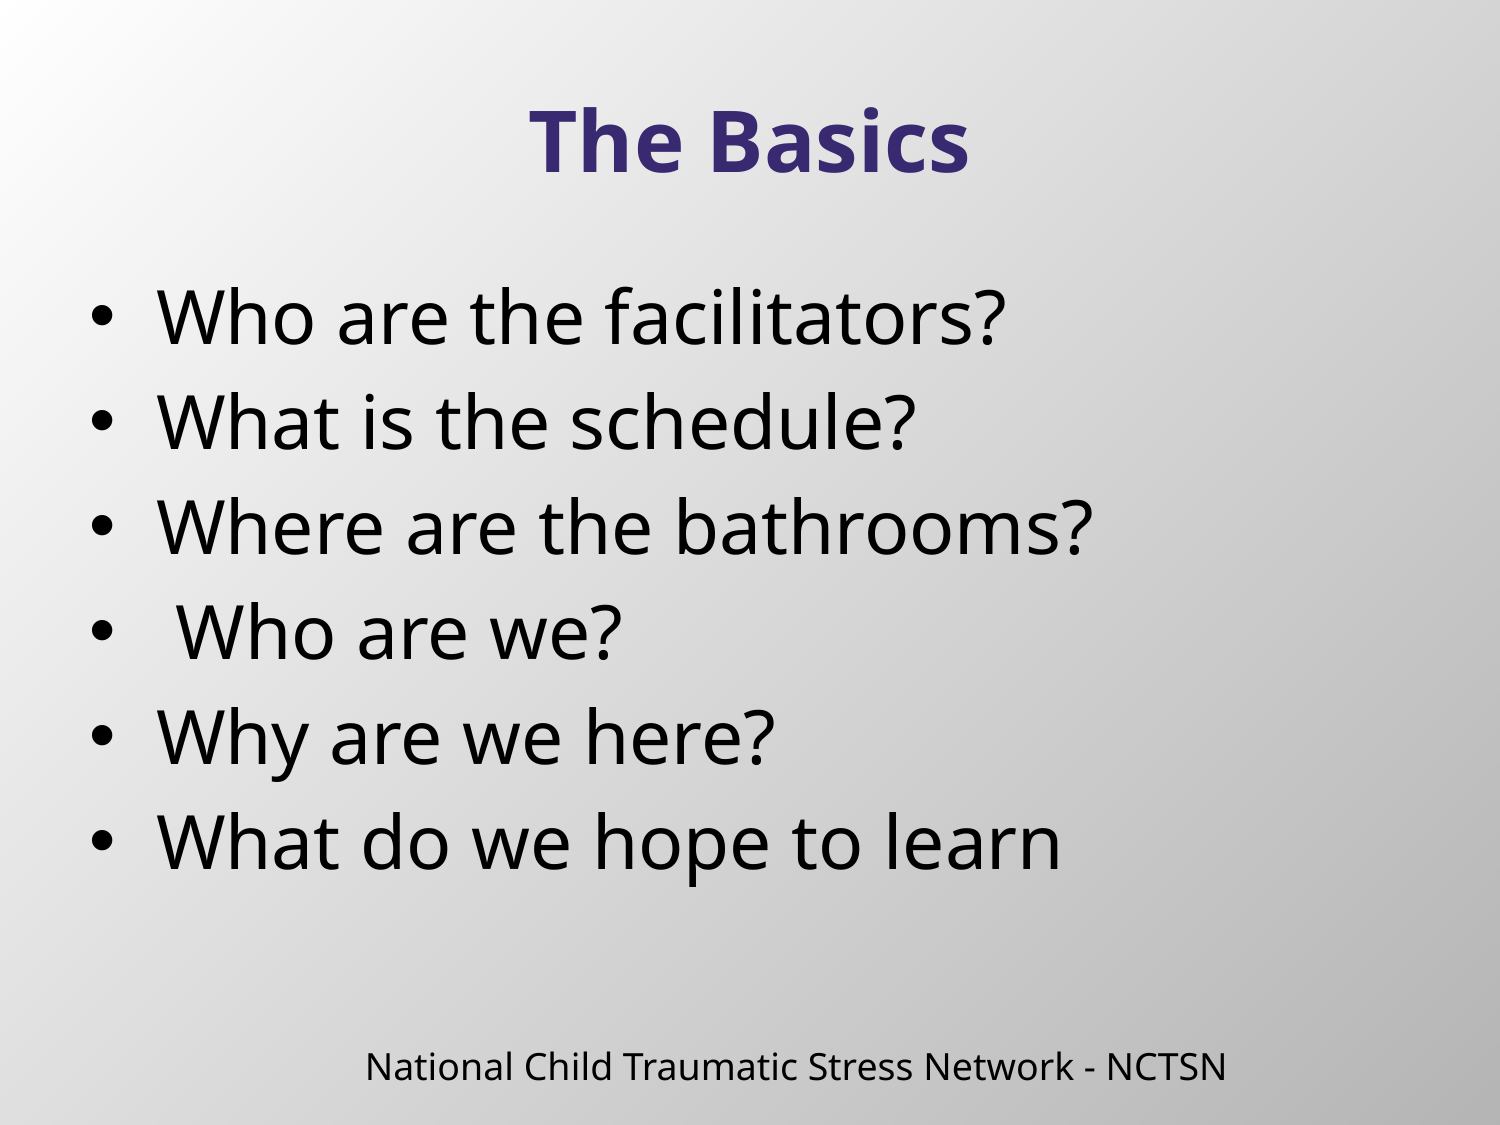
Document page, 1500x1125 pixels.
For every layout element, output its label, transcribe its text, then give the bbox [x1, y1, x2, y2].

title The Basics [75, 45, 1425, 233]
text_box National Child Traumatic Stress Network - NCTSN [349, 1035, 1457, 1096]
list Who are the facilitators? What is the schedule? Where are the bathrooms? Who are we? Why are we here? What do we hope to learn [75, 262, 1425, 1035]
